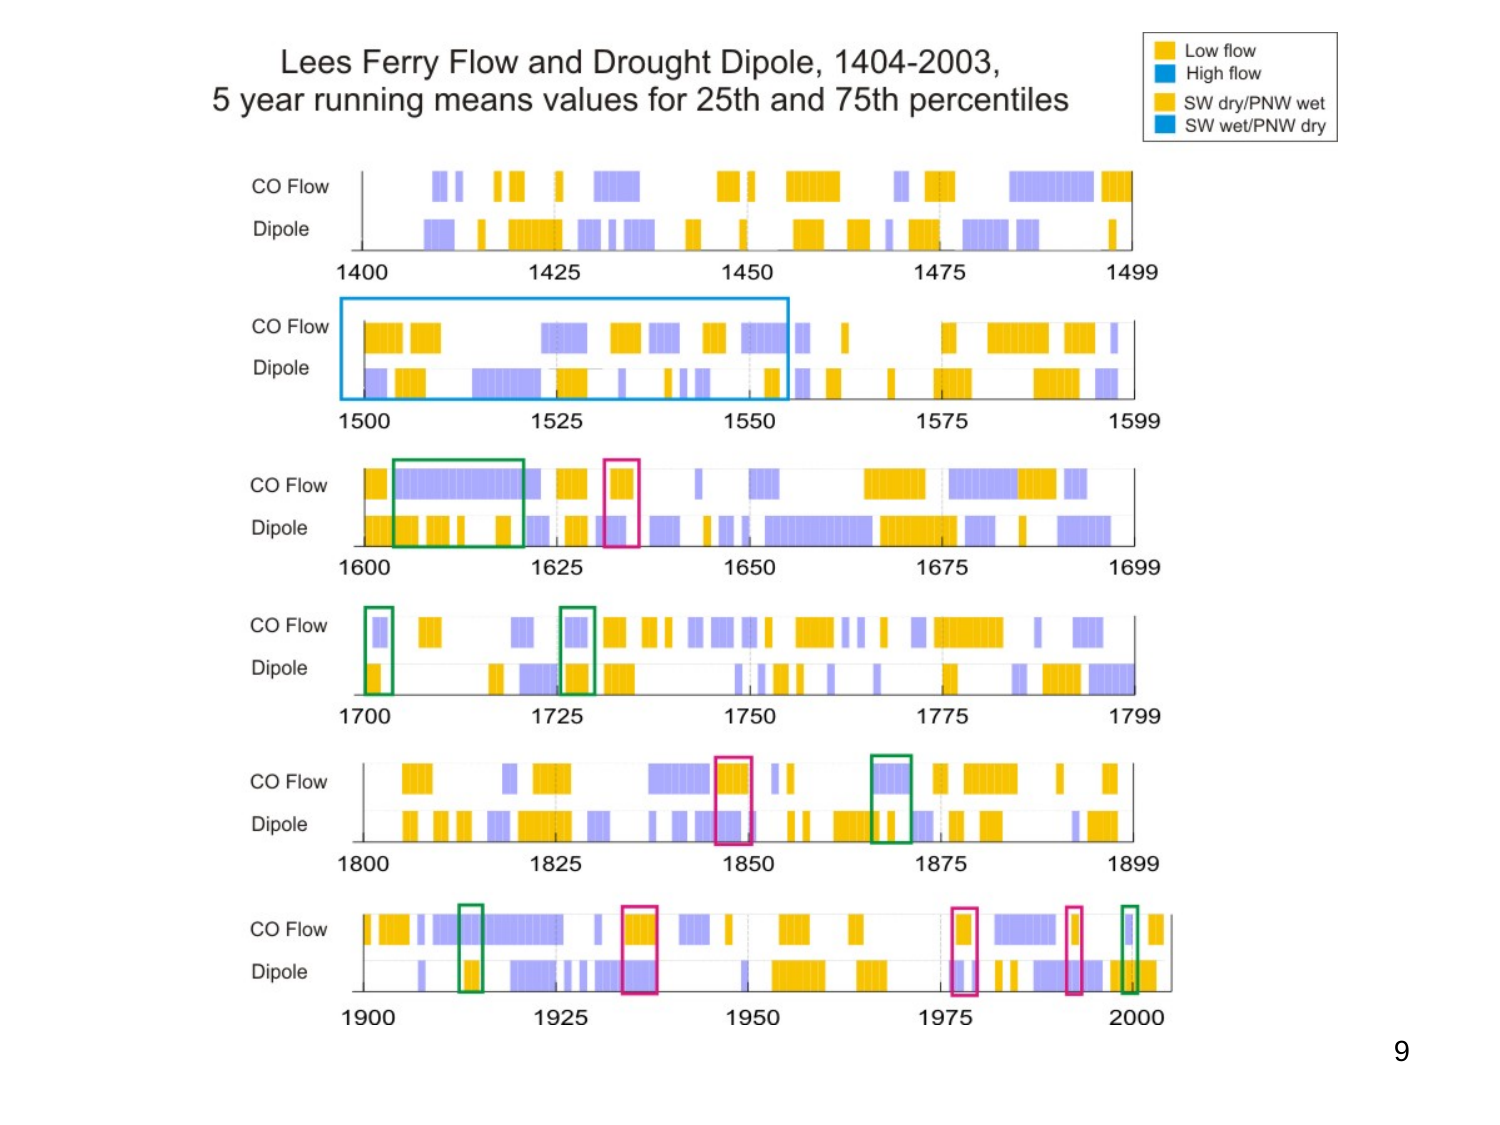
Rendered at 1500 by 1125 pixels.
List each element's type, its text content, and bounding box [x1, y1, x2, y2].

slide_number 9 [1074, 1024, 1426, 1103]
text_box [185, 23, 1354, 1077]
picture [212, 32, 1338, 1025]
